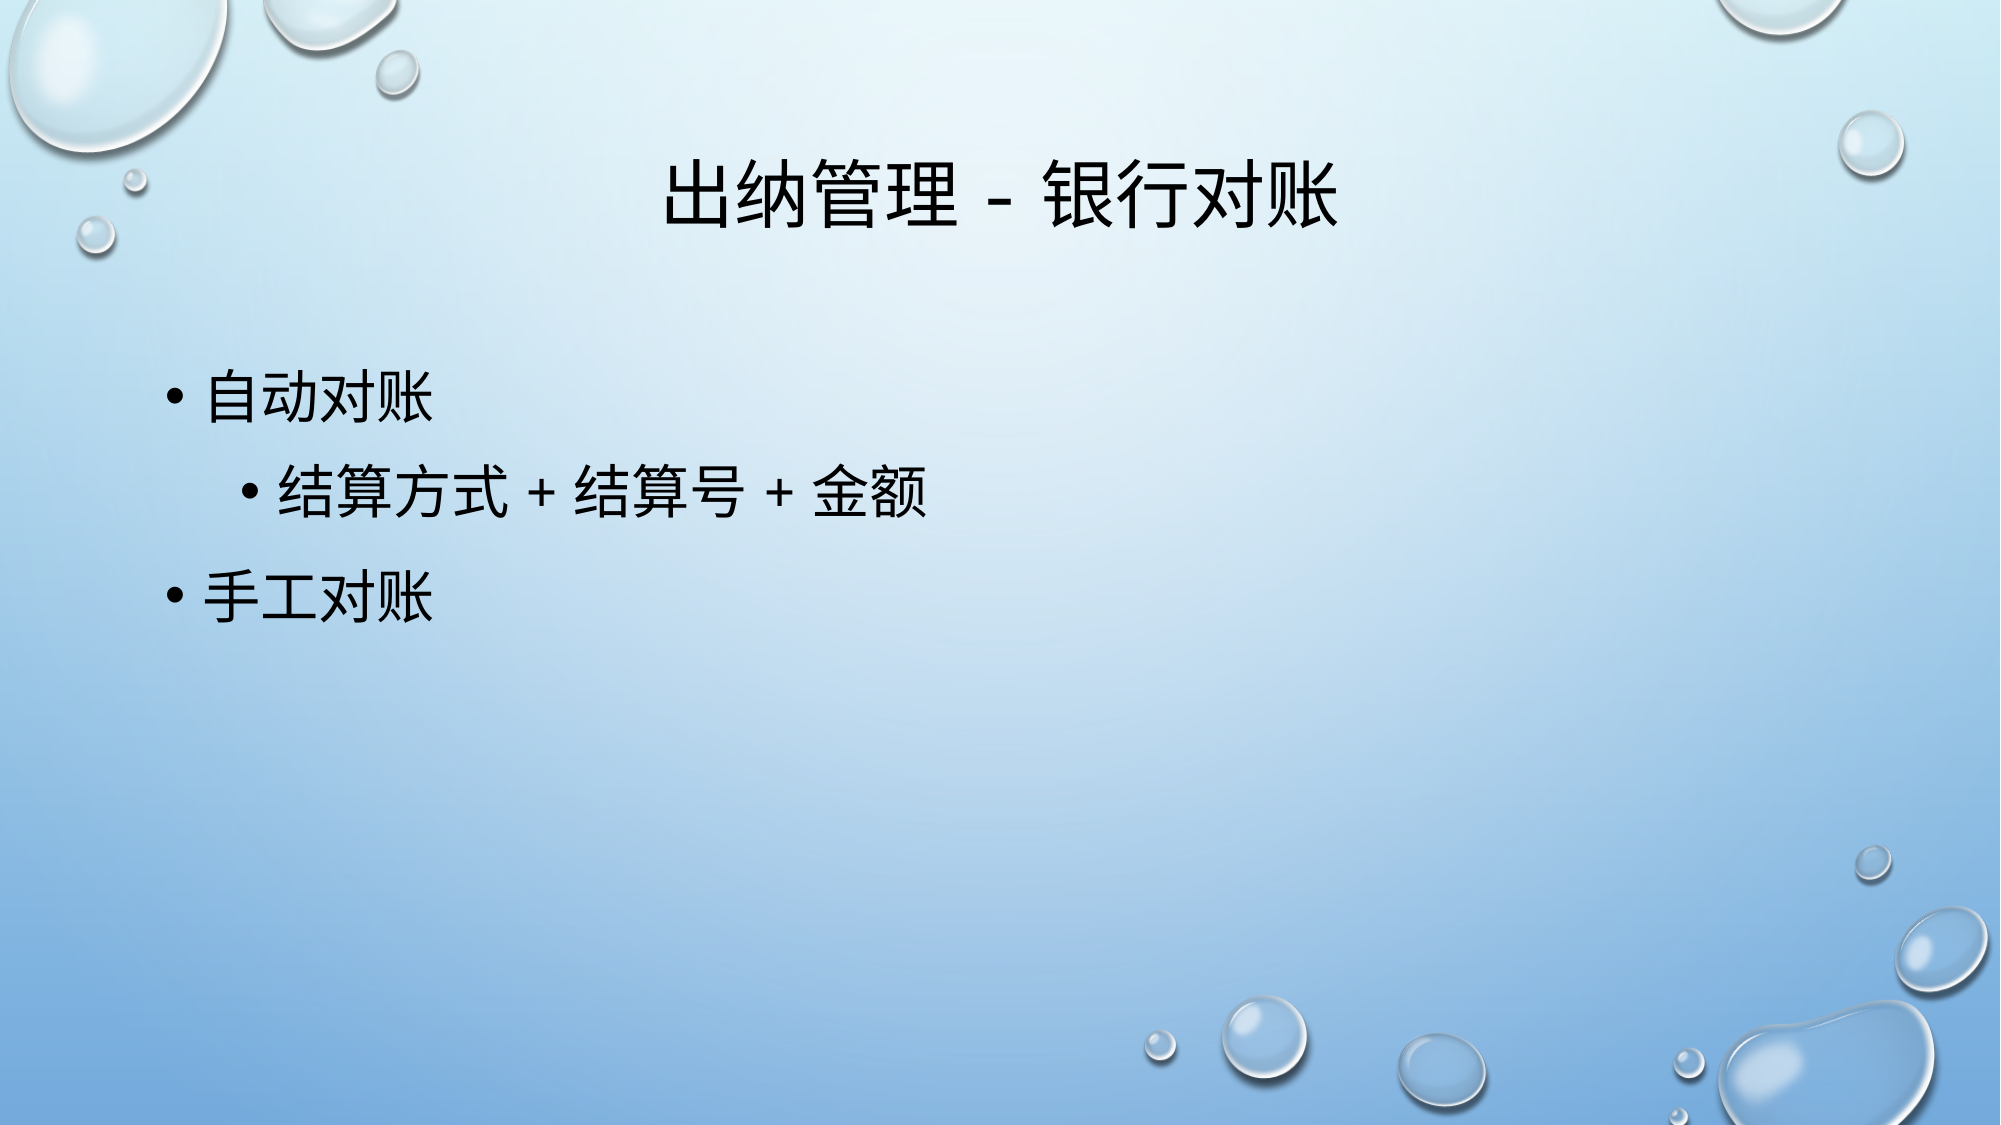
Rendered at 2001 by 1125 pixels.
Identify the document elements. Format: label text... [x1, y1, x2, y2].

title 出纳管理-银行对账 [149, 67, 1851, 329]
list 自动对账 结算方式+结算号+金额 手工对账 [149, 339, 1850, 966]
picture [0, 0, 2000, 1125]
